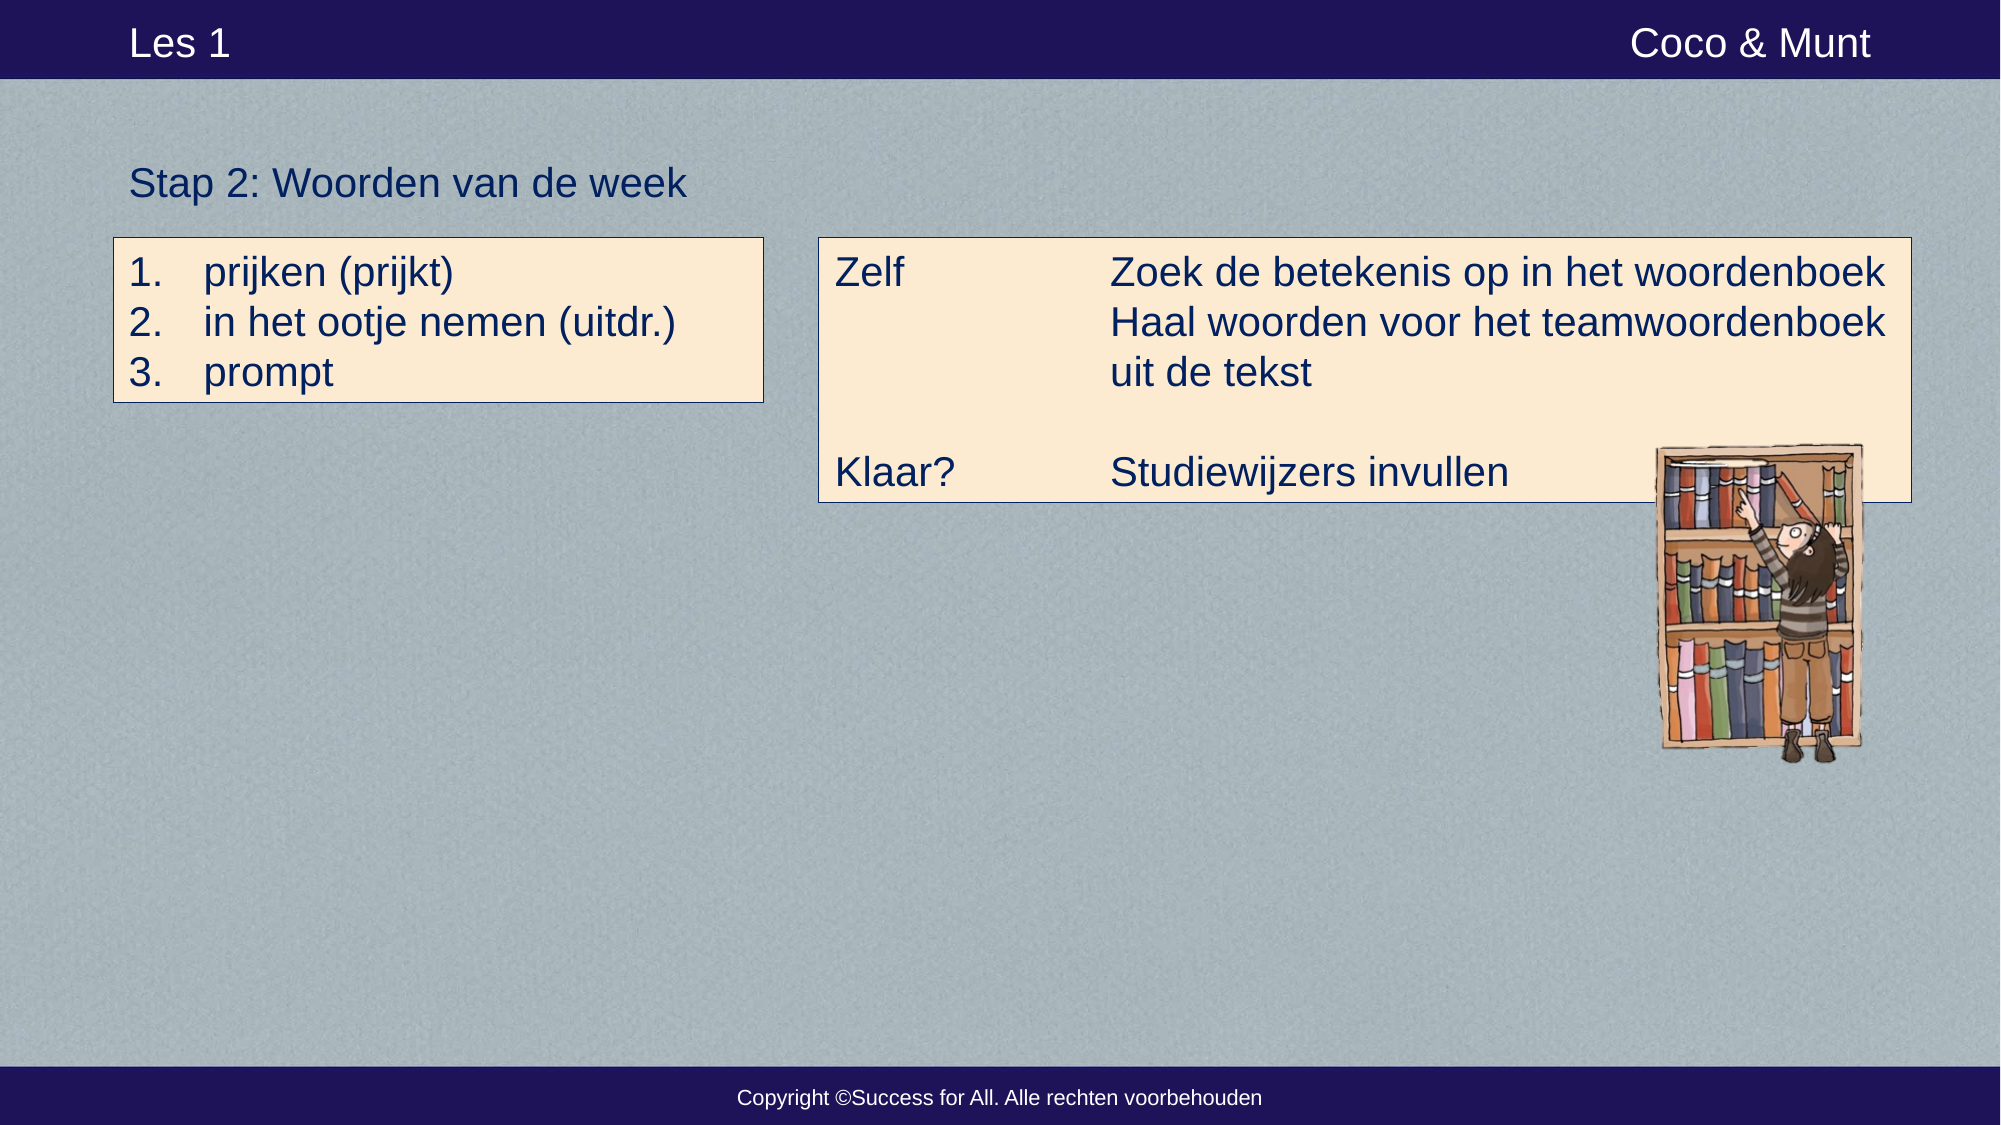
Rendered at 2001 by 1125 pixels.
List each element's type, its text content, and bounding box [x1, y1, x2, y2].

picture [0, 0, 2001, 1125]
text_box prijken (prijkt) in het ootje nemen (uitdr.) prompt [113, 237, 764, 403]
text_box Coco & Munt [999, 8, 1886, 73]
text_box Copyright ©Success for All. Alle rechten voorbehouden [0, 1076, 2000, 1125]
text_box Stap 2: Woorden van de week [113, 148, 1635, 214]
text_box Les 1 [114, 8, 354, 73]
text_box Zelf Zoek de betekenis op in het woordenboek Haal woorden voor het teamwoordenboek uit de tekst Klaar? Studiewijzers invullen [818, 237, 1912, 503]
